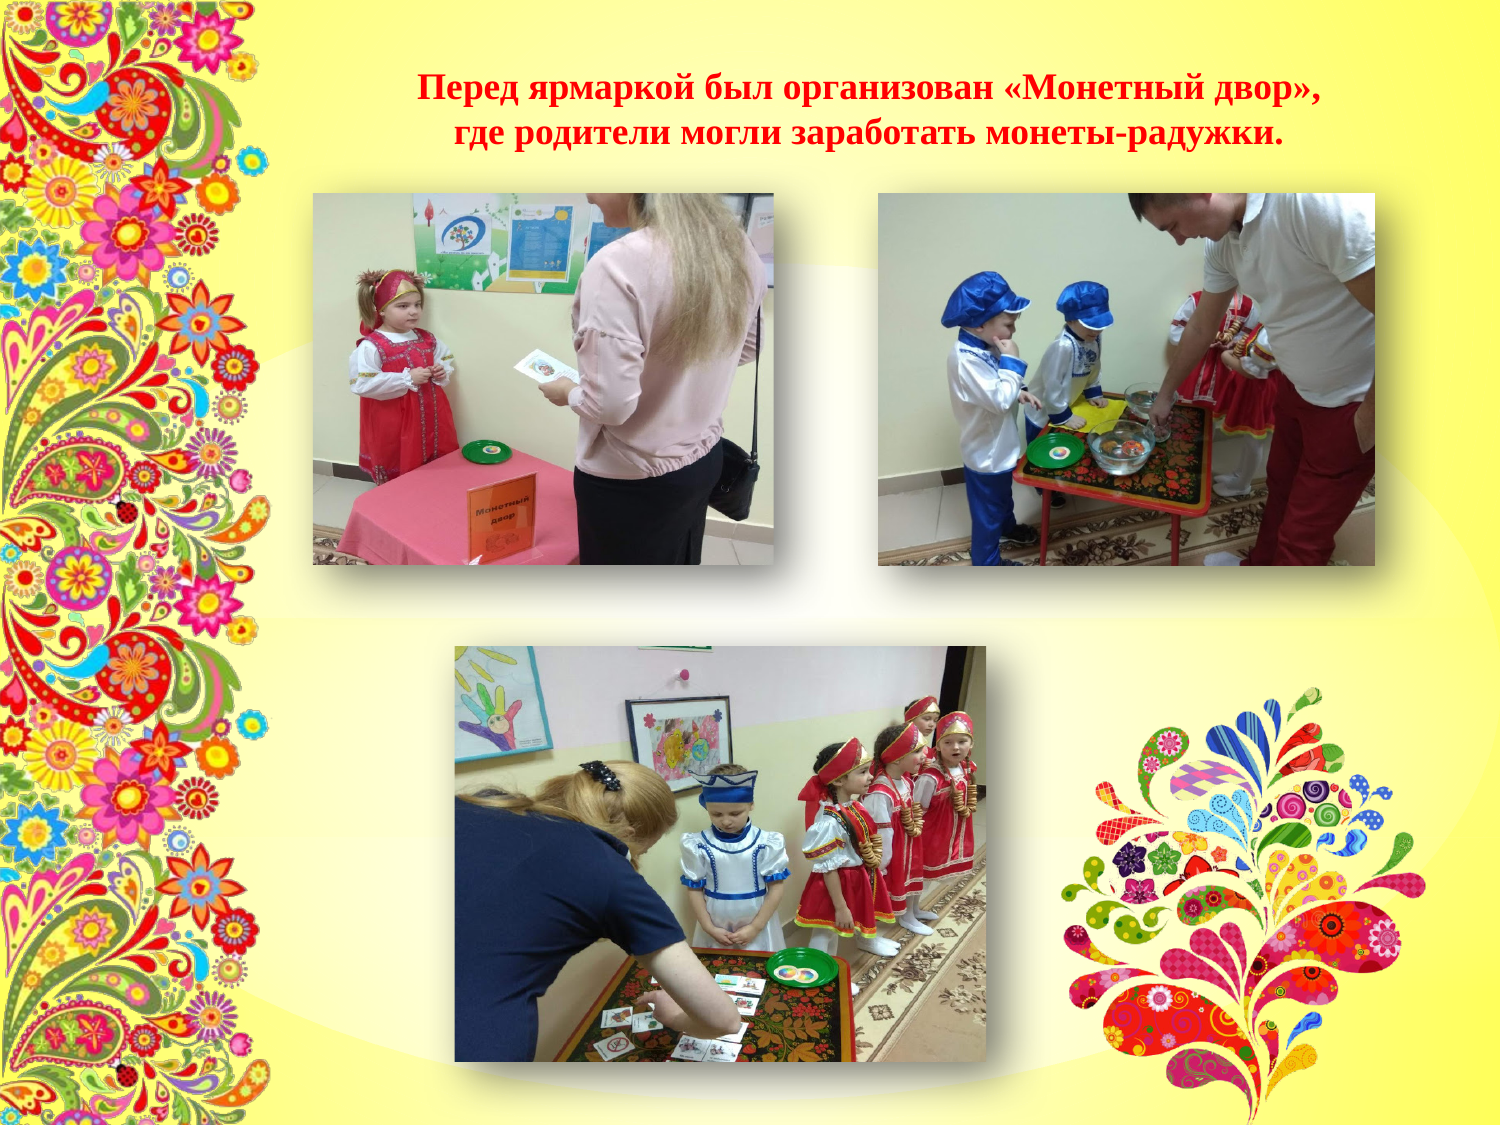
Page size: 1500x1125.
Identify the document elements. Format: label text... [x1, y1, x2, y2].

picture [1009, 676, 1477, 1125]
picture [878, 193, 1375, 566]
text_box Перед ярмаркой был организован «Монетный двор», где родители могли заработать монеты-радужки. [312, 54, 1435, 160]
picture [0, 1, 987, 1125]
